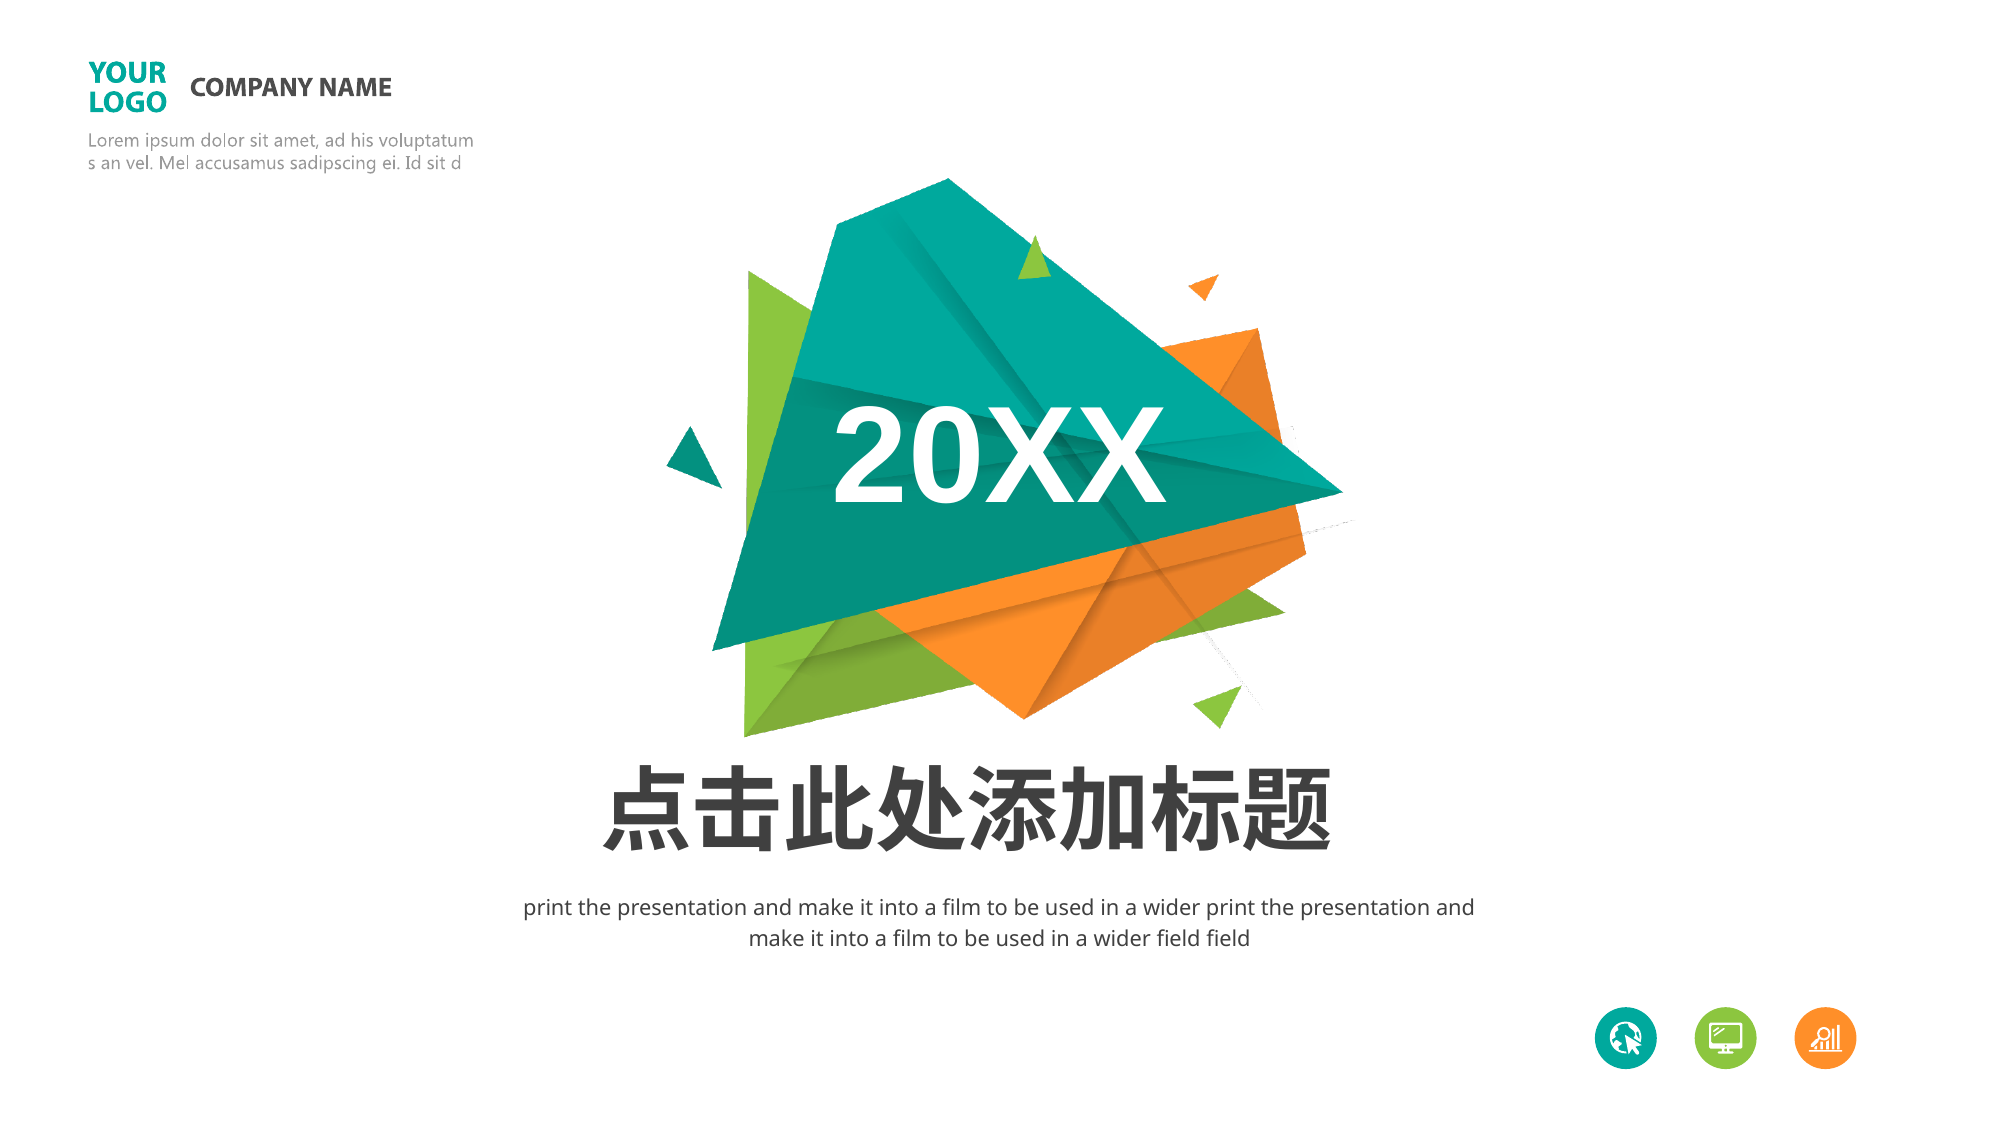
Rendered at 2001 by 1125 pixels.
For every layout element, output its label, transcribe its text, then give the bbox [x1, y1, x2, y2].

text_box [643, 178, 1356, 744]
text_box [1808, 1024, 1843, 1053]
text_box 点击此处添加标题 [585, 744, 1415, 869]
text_box [1593, 1006, 1658, 1071]
text_box [1693, 1006, 1758, 1071]
text_box [1793, 1006, 1858, 1071]
text_box print the presentation and make it into a film to be used in a wider print the presentation and make it into a film to be used in a wider field field [493, 880, 1507, 959]
text_box [1708, 1021, 1744, 1055]
picture [88, 61, 473, 174]
text_box [1608, 1020, 1645, 1058]
